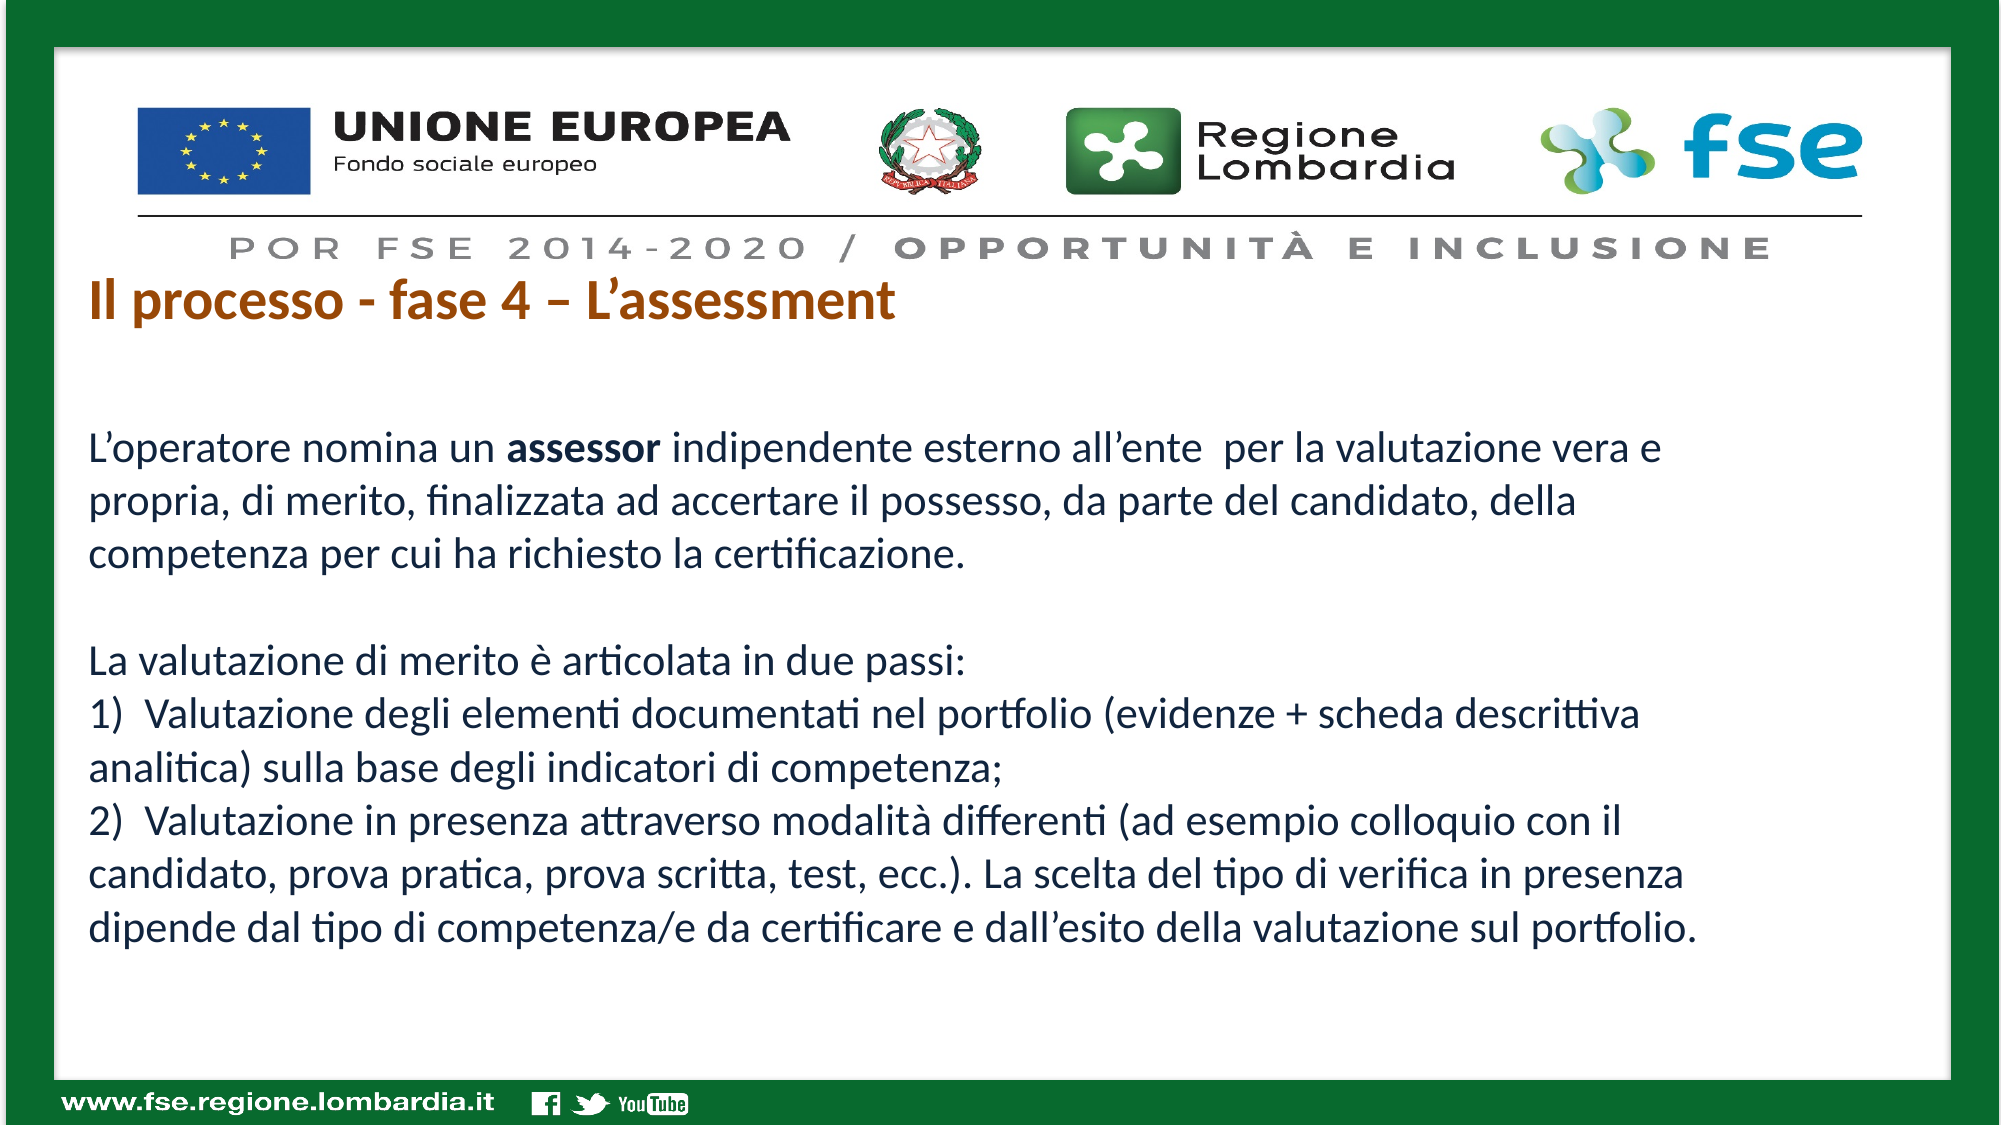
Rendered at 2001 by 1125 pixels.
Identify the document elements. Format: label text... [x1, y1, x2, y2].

picture [132, 103, 1867, 267]
text_box Il processo - fase 4 – L’assessment [73, 253, 1724, 339]
picture [60, 1091, 689, 1116]
text_box L’operatore nomina un assessor indipendente esterno all’ente per la valutazione vera e propria, di merito, finalizzata ad accertare il possesso, da parte del candidato, della competenza per cui ha richiesto la certificazione. La valutazione di merito è articolata in due passi: 1) Valutazione degli elementi documentati nel portfolio (evidenze + scheda descrittiva analitica) sulla base degli indicatori di competenza; 2) Valutazione in presenza attraverso modalità differenti (ad esempio colloquio con il candidato, prova pratica, prova scritta, test, ecc.). La scelta del tipo di verifica in presenza dipende dal tipo di competenza/e da certificare e dall’esito della valutazione sul portfolio. [73, 410, 1724, 959]
